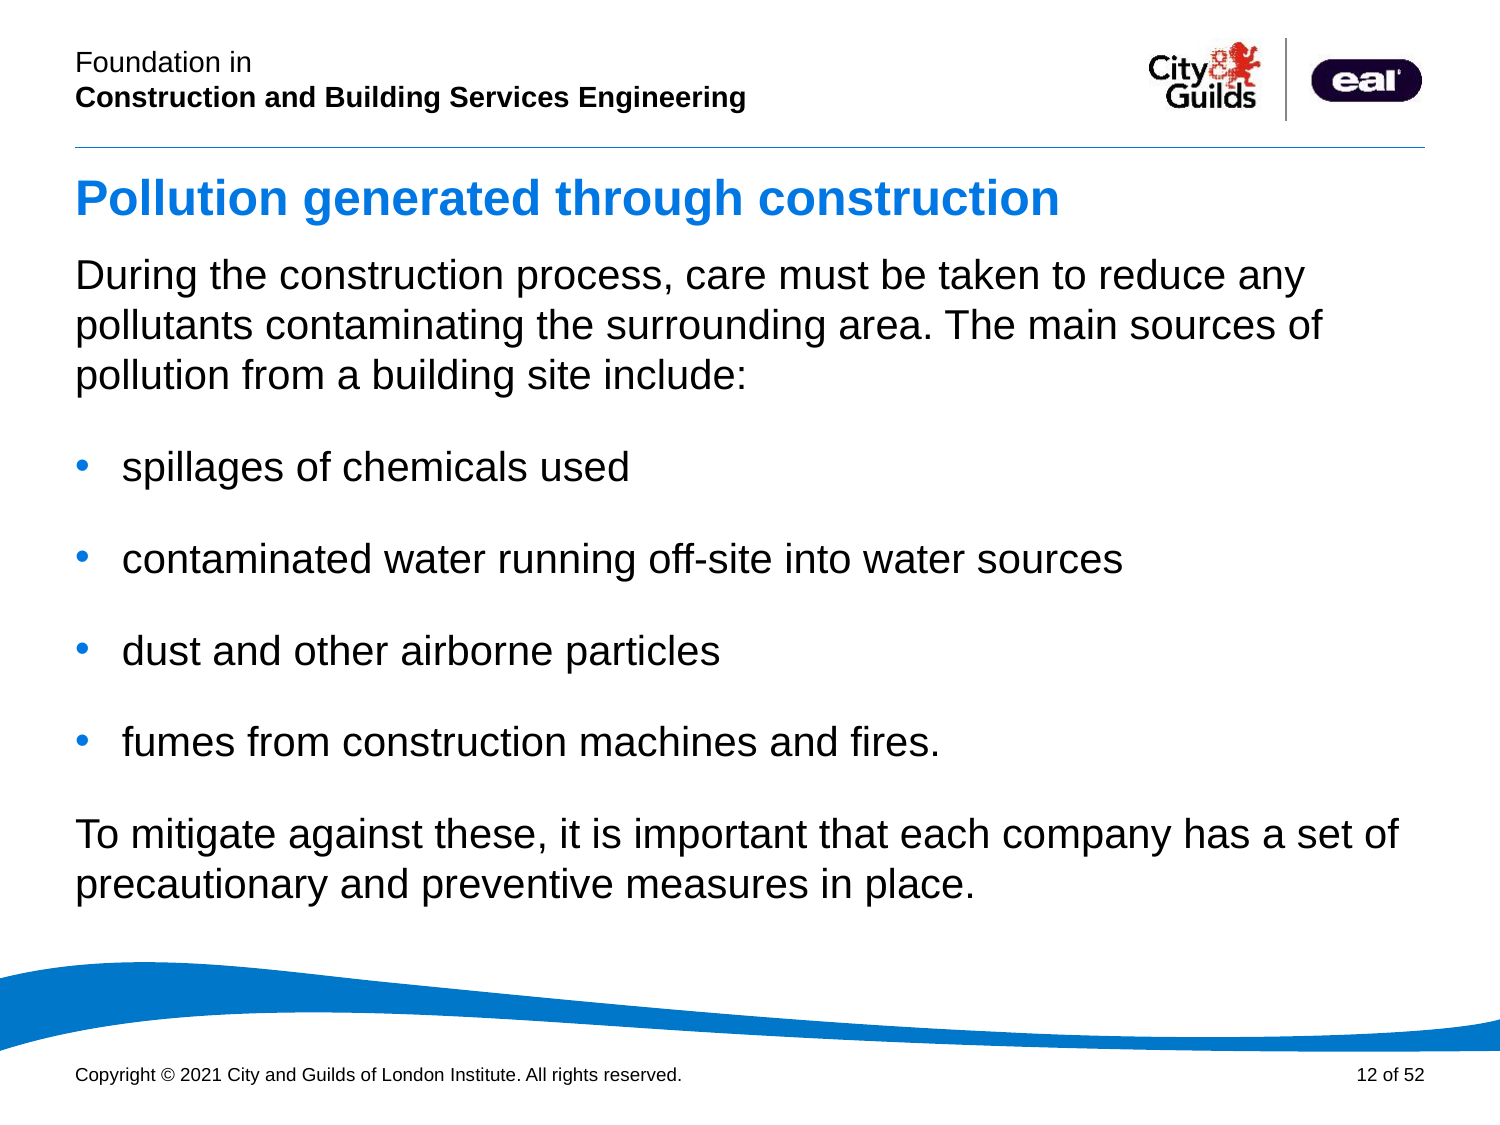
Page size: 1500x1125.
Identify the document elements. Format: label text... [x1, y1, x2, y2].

list During the construction process, care must be taken to reduce any pollutants contaminating the surrounding area. The main sources of pollution from a building site include: spillages of chemicals used contaminated water running off-site into water sources dust and other airborne particles fumes from construction machines and fires. To mitigate against these, it is important that each company has a set of precautionary and preventive measures in place. [74, 247, 1426, 946]
title Pollution generated through construction [74, 165, 1426, 229]
picture [1149, 38, 1422, 121]
